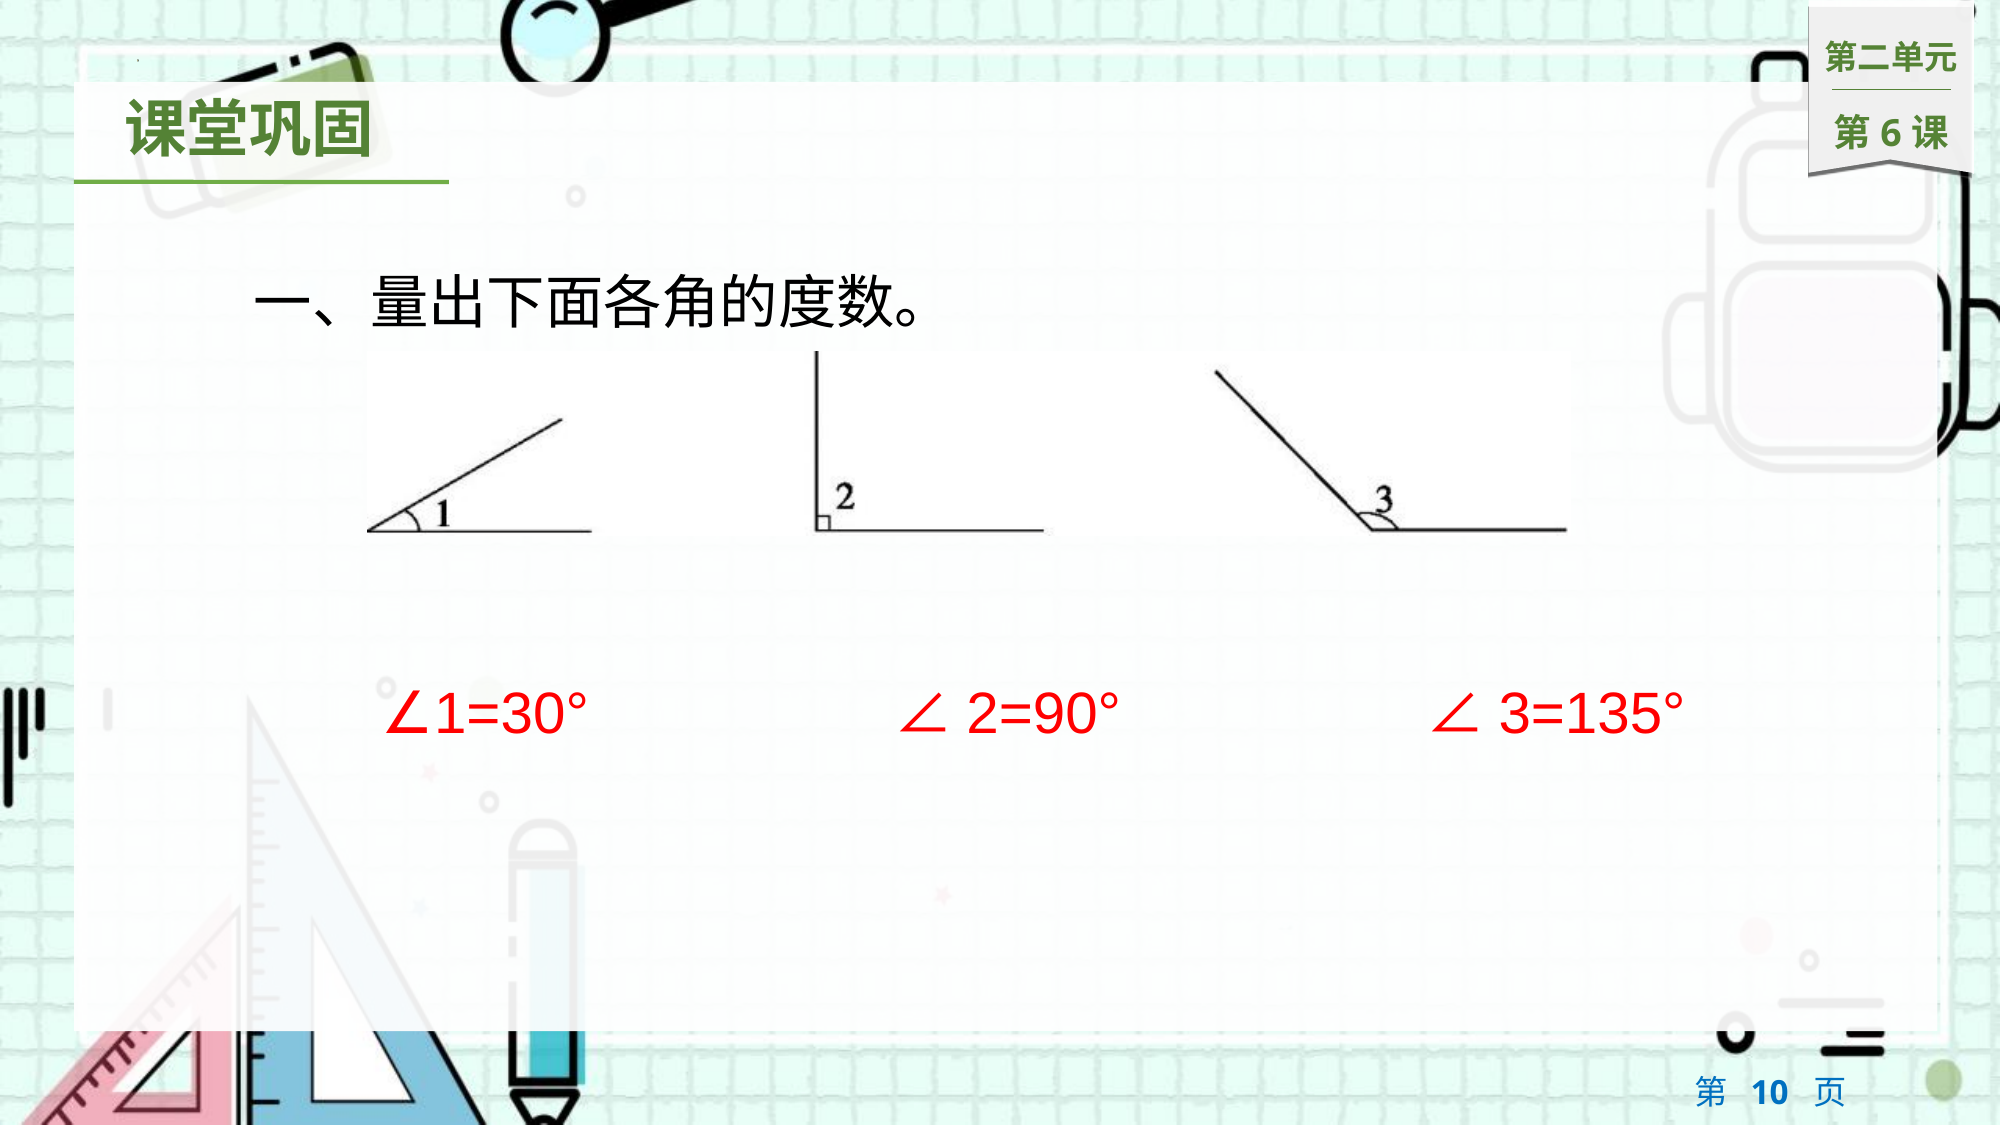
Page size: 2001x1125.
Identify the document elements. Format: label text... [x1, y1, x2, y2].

list 一、量出下面各角的度数。 [121, 222, 1903, 985]
picture [367, 351, 1571, 537]
picture [0, 0, 2000, 1125]
list ∠1=30° ∠2=90° ∠3=135° [367, 632, 1750, 739]
picture [1938, 168, 1971, 176]
